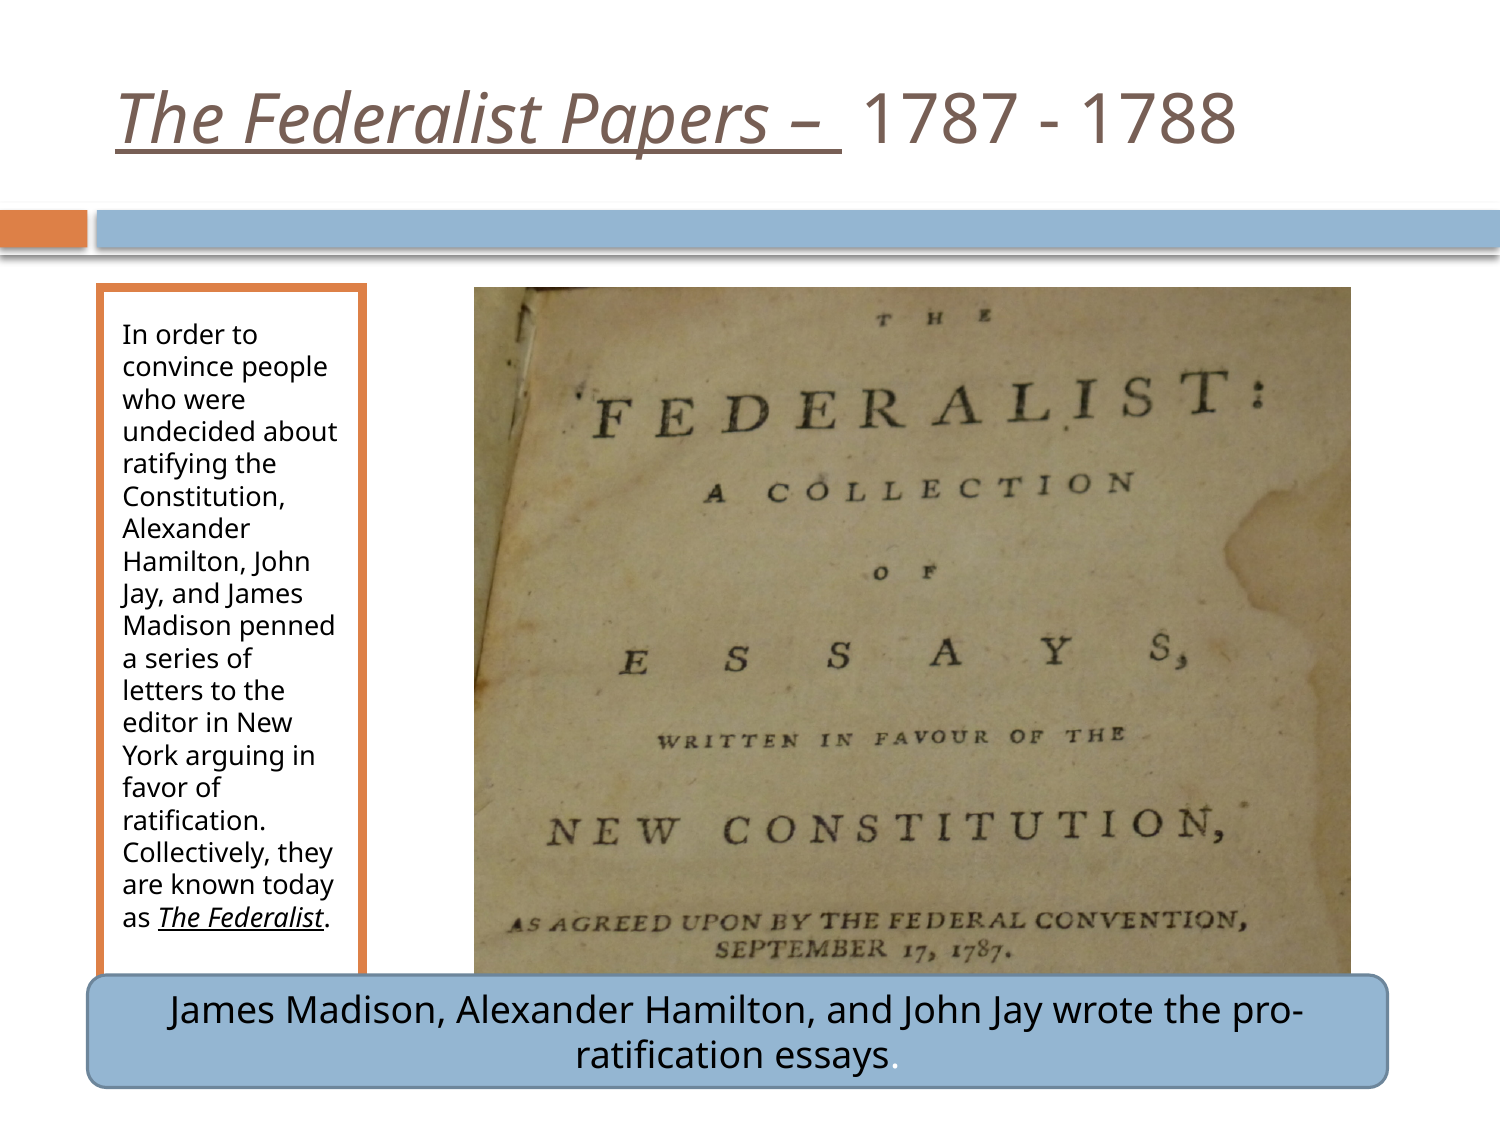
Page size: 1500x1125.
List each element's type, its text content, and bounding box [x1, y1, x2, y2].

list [473, 287, 1351, 1013]
title The Federalist Papers – 1787 - 1788 [99, 44, 1425, 188]
list In order to convince people who were undecided about ratifying the Constitution, Alexander Hamilton, John Jay, and James Madison penned a series of letters to the editor in New York arguing in favor of ratification. Collectively, they are known today as The Federalist. [96, 283, 367, 975]
text_box James Madison, Alexander Hamilton, and John Jay wrote the pro-ratification essays. [85, 973, 1390, 1090]
